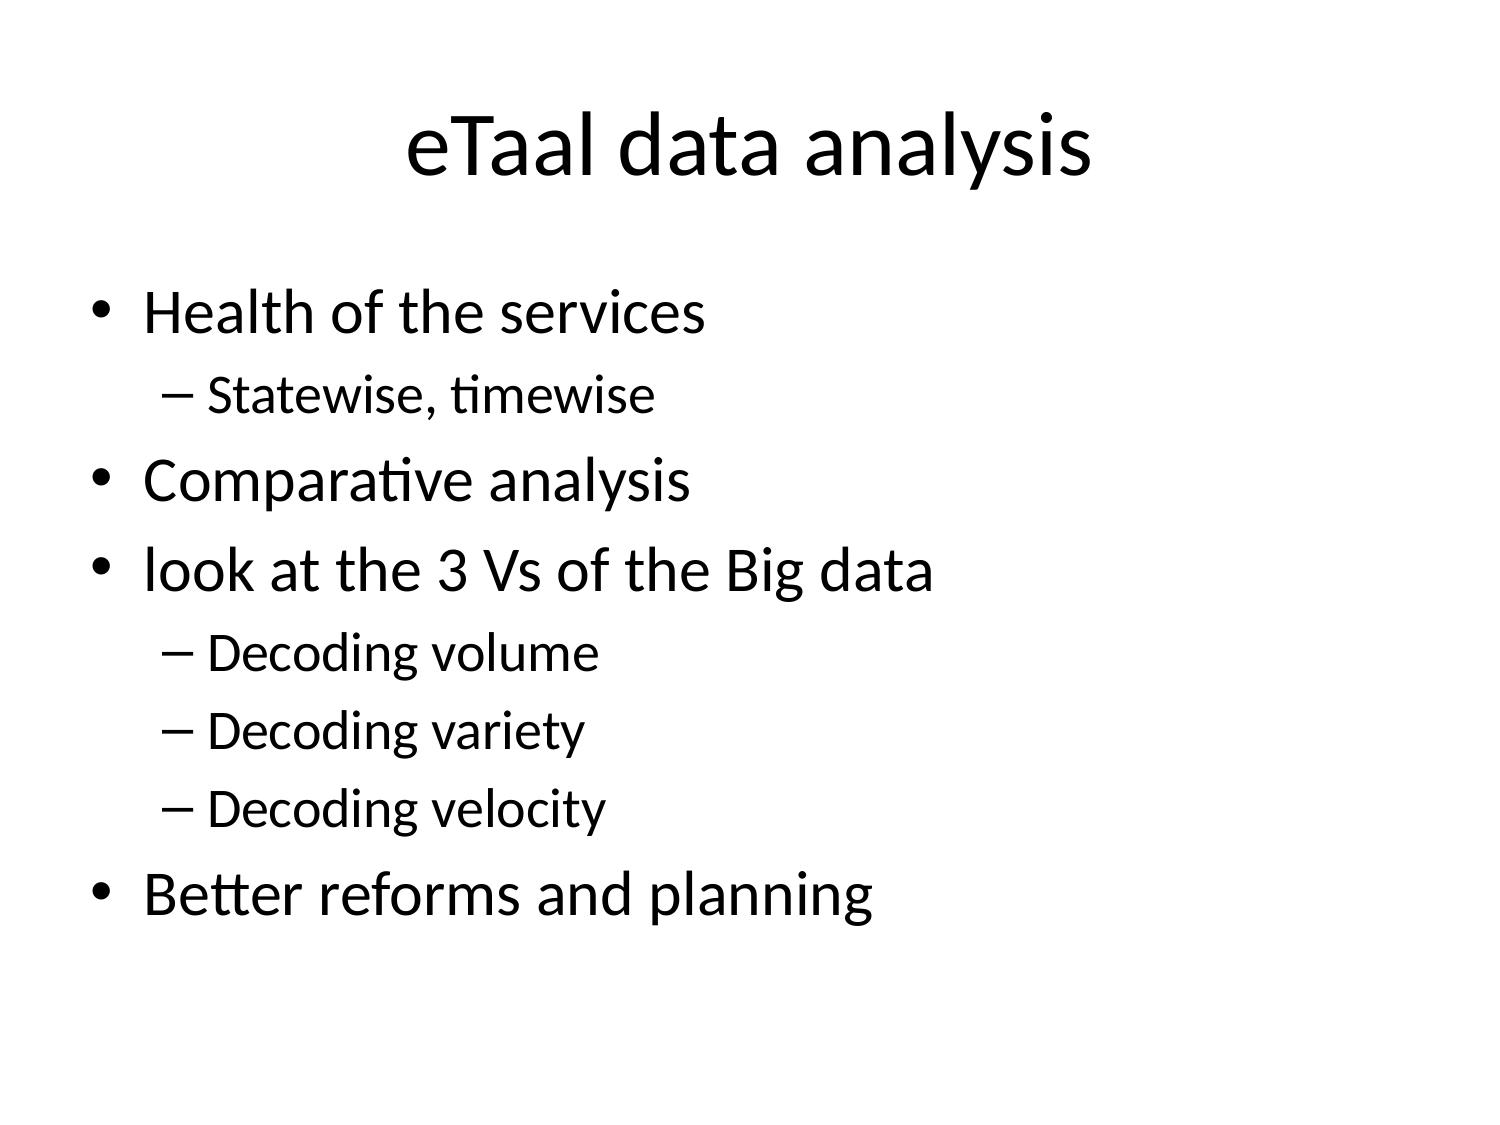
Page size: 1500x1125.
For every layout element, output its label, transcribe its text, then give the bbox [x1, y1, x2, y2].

list Health of the services Statewise, timewise Comparative analysis look at the 3 Vs of the Big data Decoding volume Decoding variety Decoding velocity Better reforms and planning [75, 262, 1425, 941]
title eTaal data analysis [75, 45, 1425, 233]
